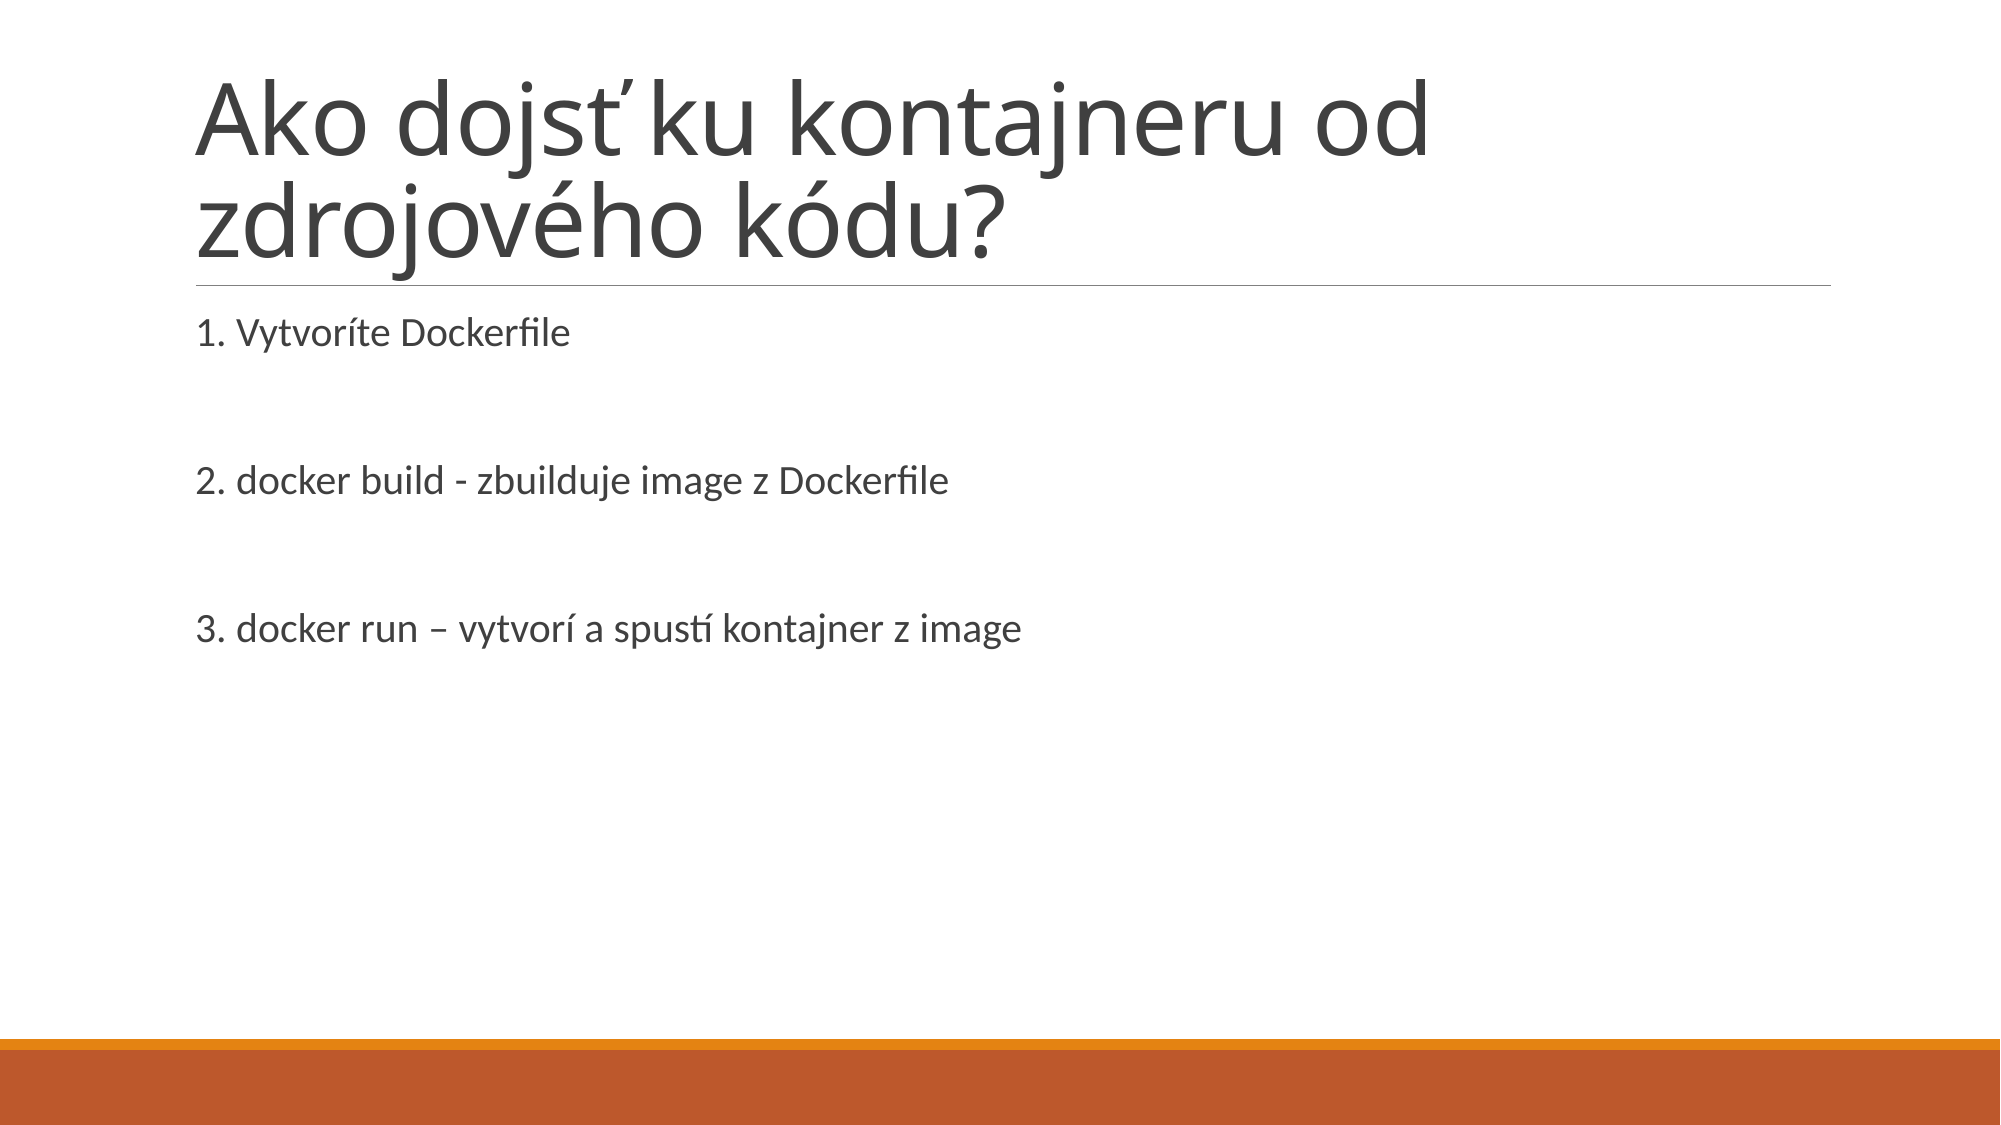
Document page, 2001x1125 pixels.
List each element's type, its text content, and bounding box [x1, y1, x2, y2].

list 1. Vytvoríte Dockerfile 2. docker build - zbuilduje image z Dockerfile 3. docker run – vytvorí a spustí kontajner z image [180, 302, 1830, 963]
title Ako dojsť ku kontajneru od zdrojového kódu? [180, 47, 1830, 285]
